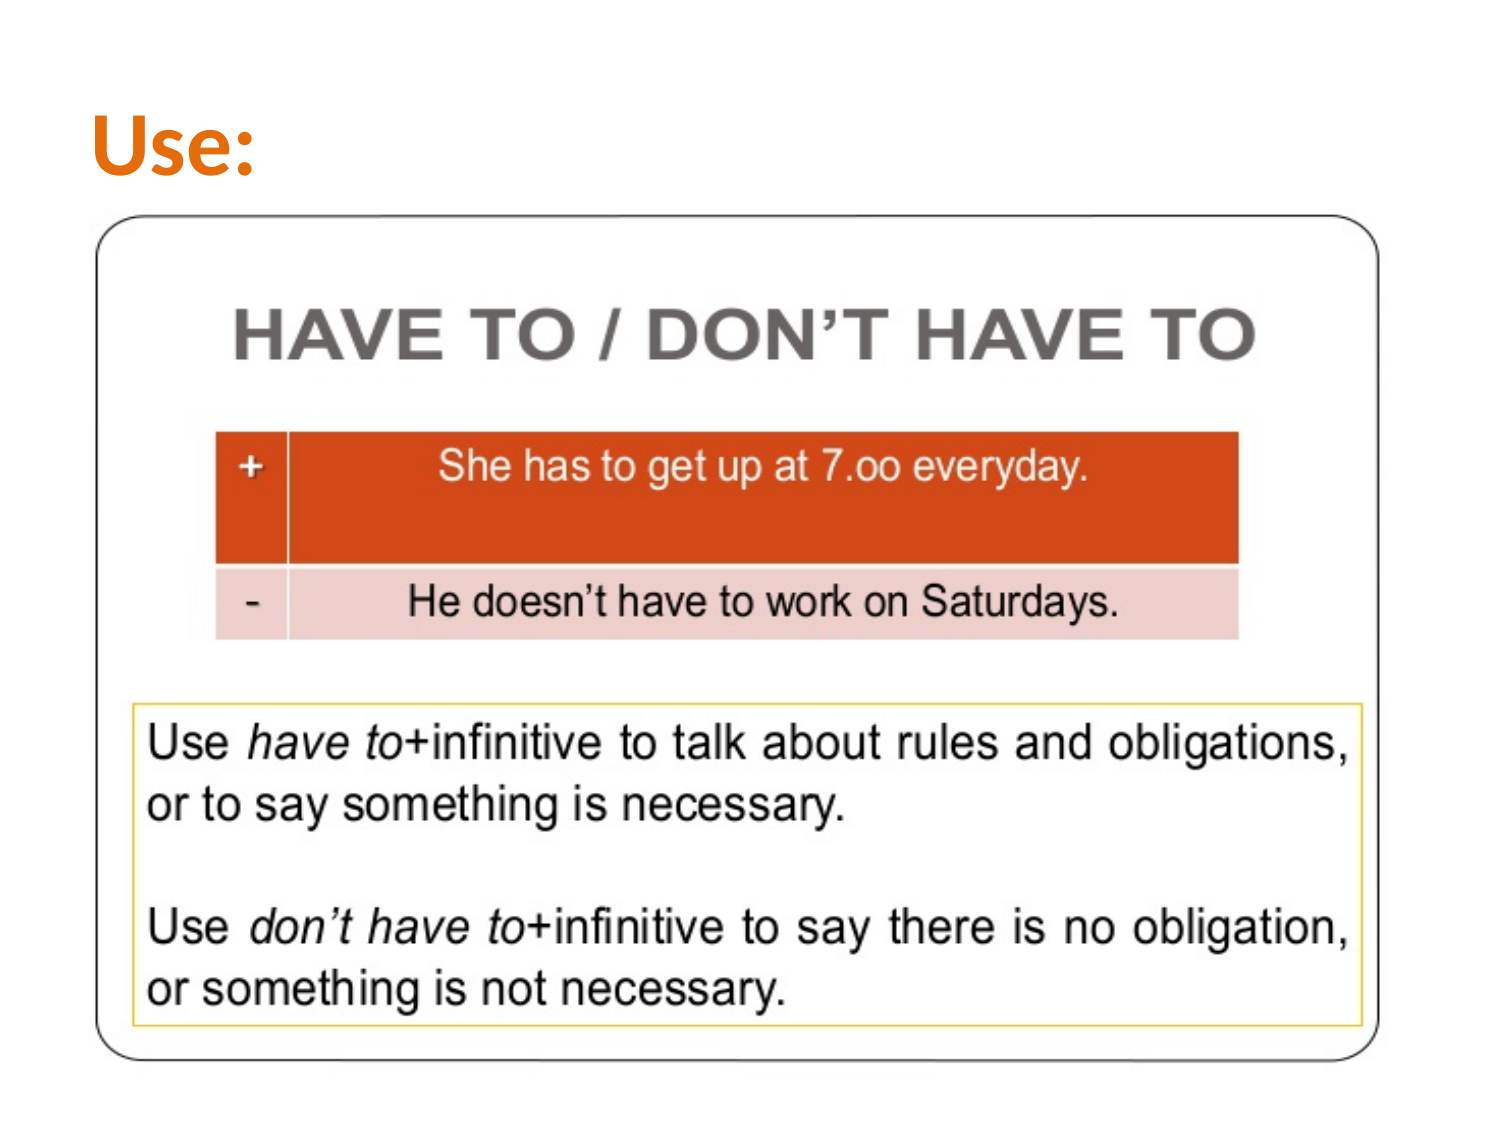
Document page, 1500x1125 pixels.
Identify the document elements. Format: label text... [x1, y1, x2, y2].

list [88, 207, 1389, 1074]
title Use: [75, 45, 1425, 233]
